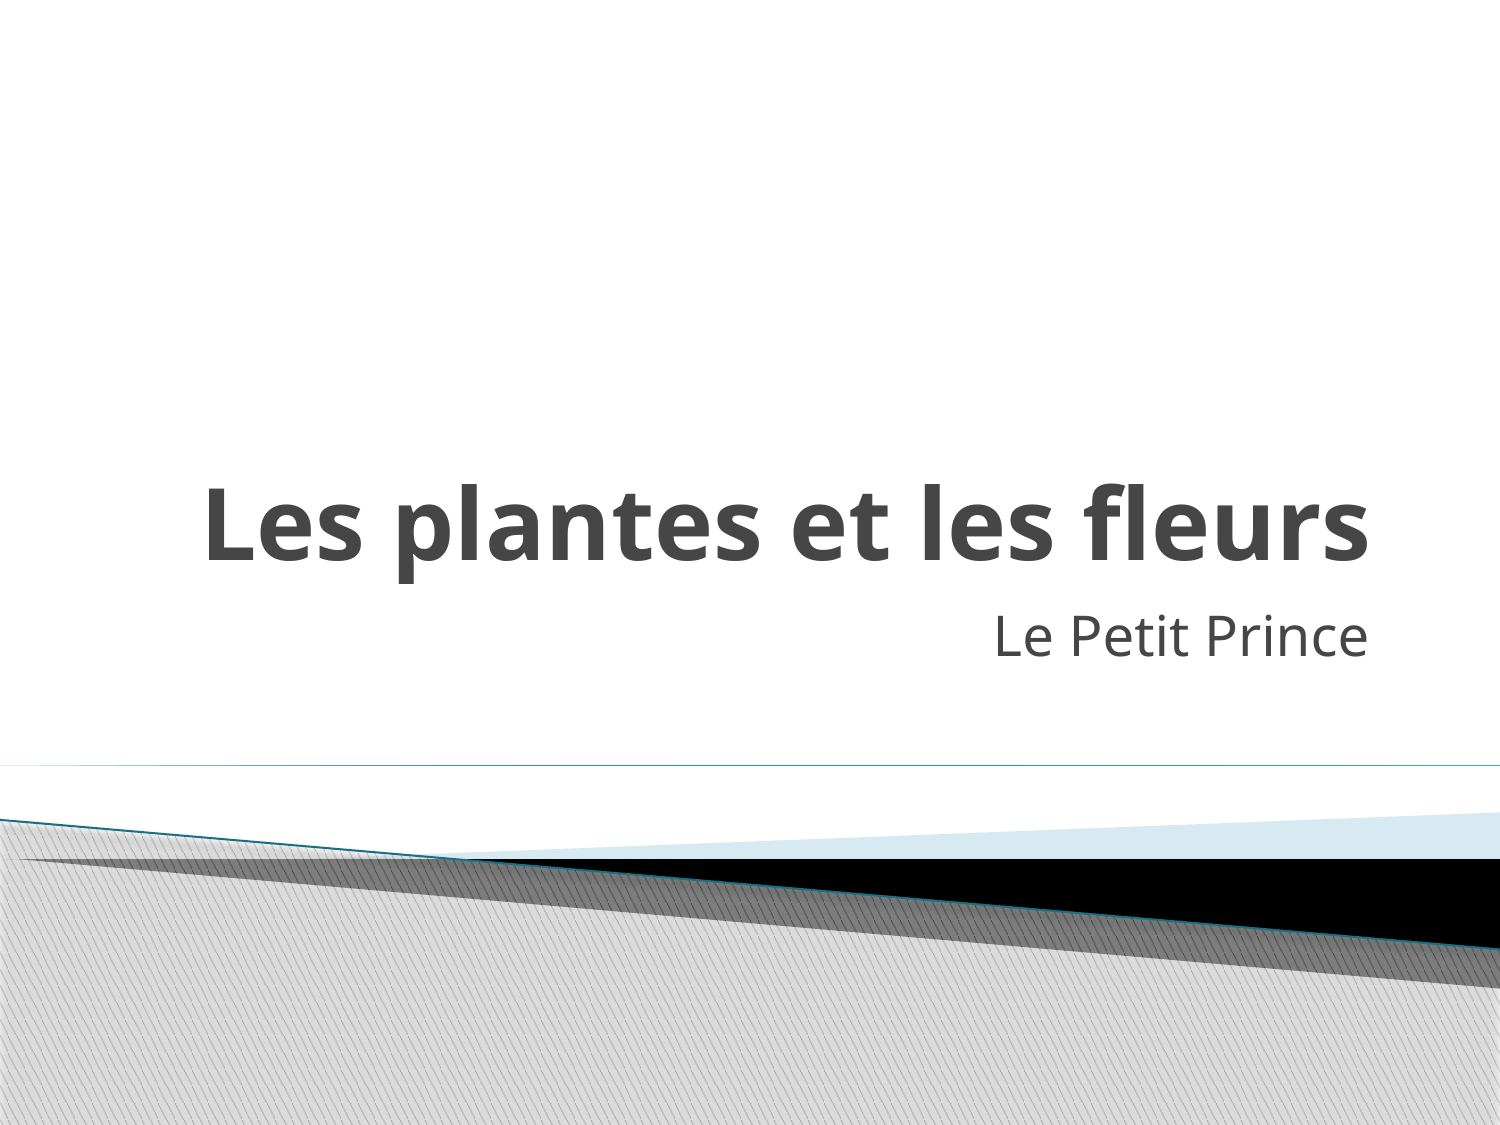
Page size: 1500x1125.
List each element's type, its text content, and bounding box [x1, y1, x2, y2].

subtitle Le Petit Prince [112, 592, 1388, 790]
title Les plantes et les fleurs [112, 287, 1388, 588]
picture [5, 859, 1500, 989]
